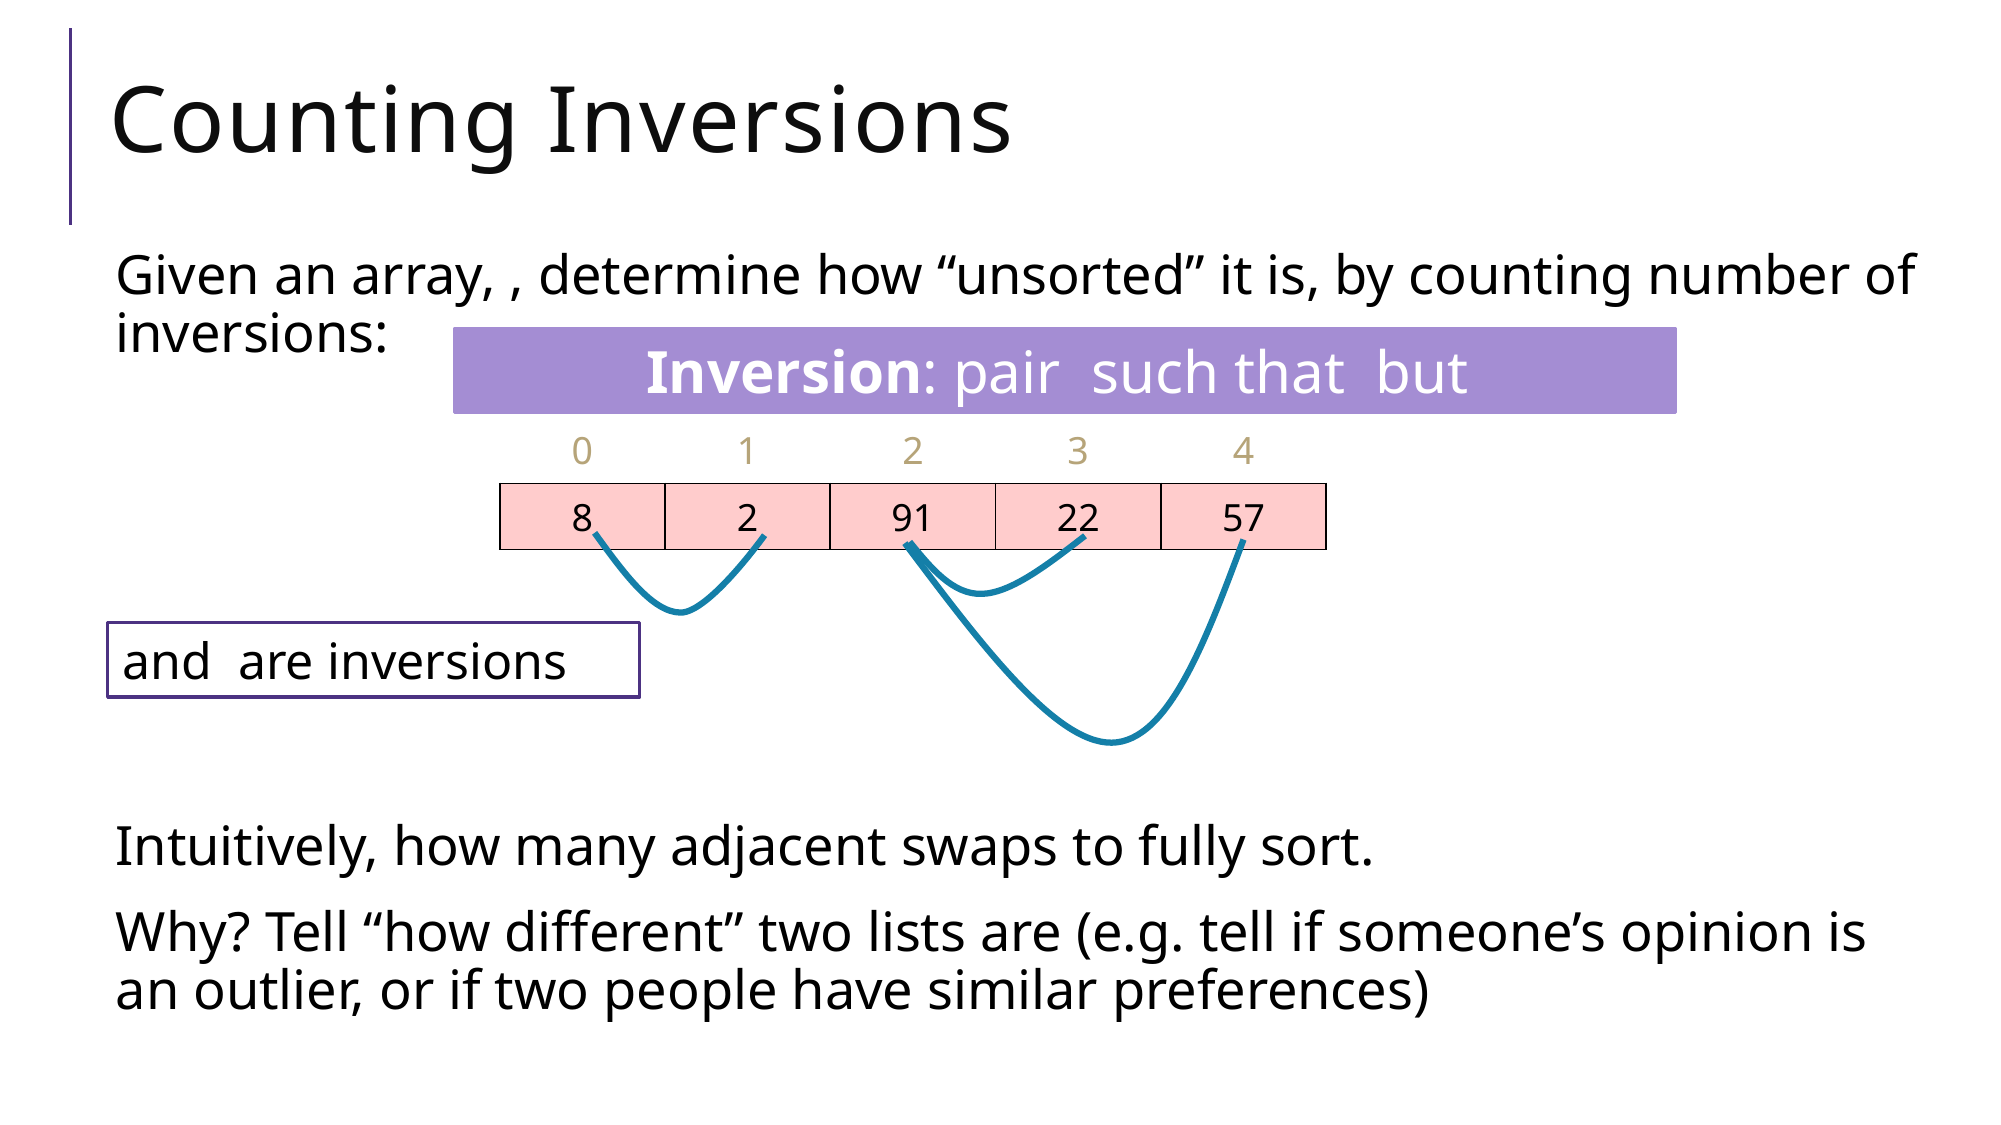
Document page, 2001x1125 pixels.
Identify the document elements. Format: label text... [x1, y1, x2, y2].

table_cell 8 [501, 484, 664, 549]
text_box [903, 539, 1245, 744]
table_cell 91 [831, 484, 995, 549]
title Counting Inversions [94, 43, 1930, 210]
text_box [593, 532, 766, 614]
table_cell 22 [996, 484, 1160, 541]
table_header 2 [831, 418, 995, 483]
table_cell 57 [1162, 484, 1325, 549]
table_header 4 [1162, 418, 1325, 483]
table_header 1 [666, 418, 829, 483]
table_cell 2 [666, 484, 829, 549]
table_header 3 [996, 418, 1160, 483]
table_header 0 [501, 418, 664, 483]
text_box [908, 534, 1086, 543]
